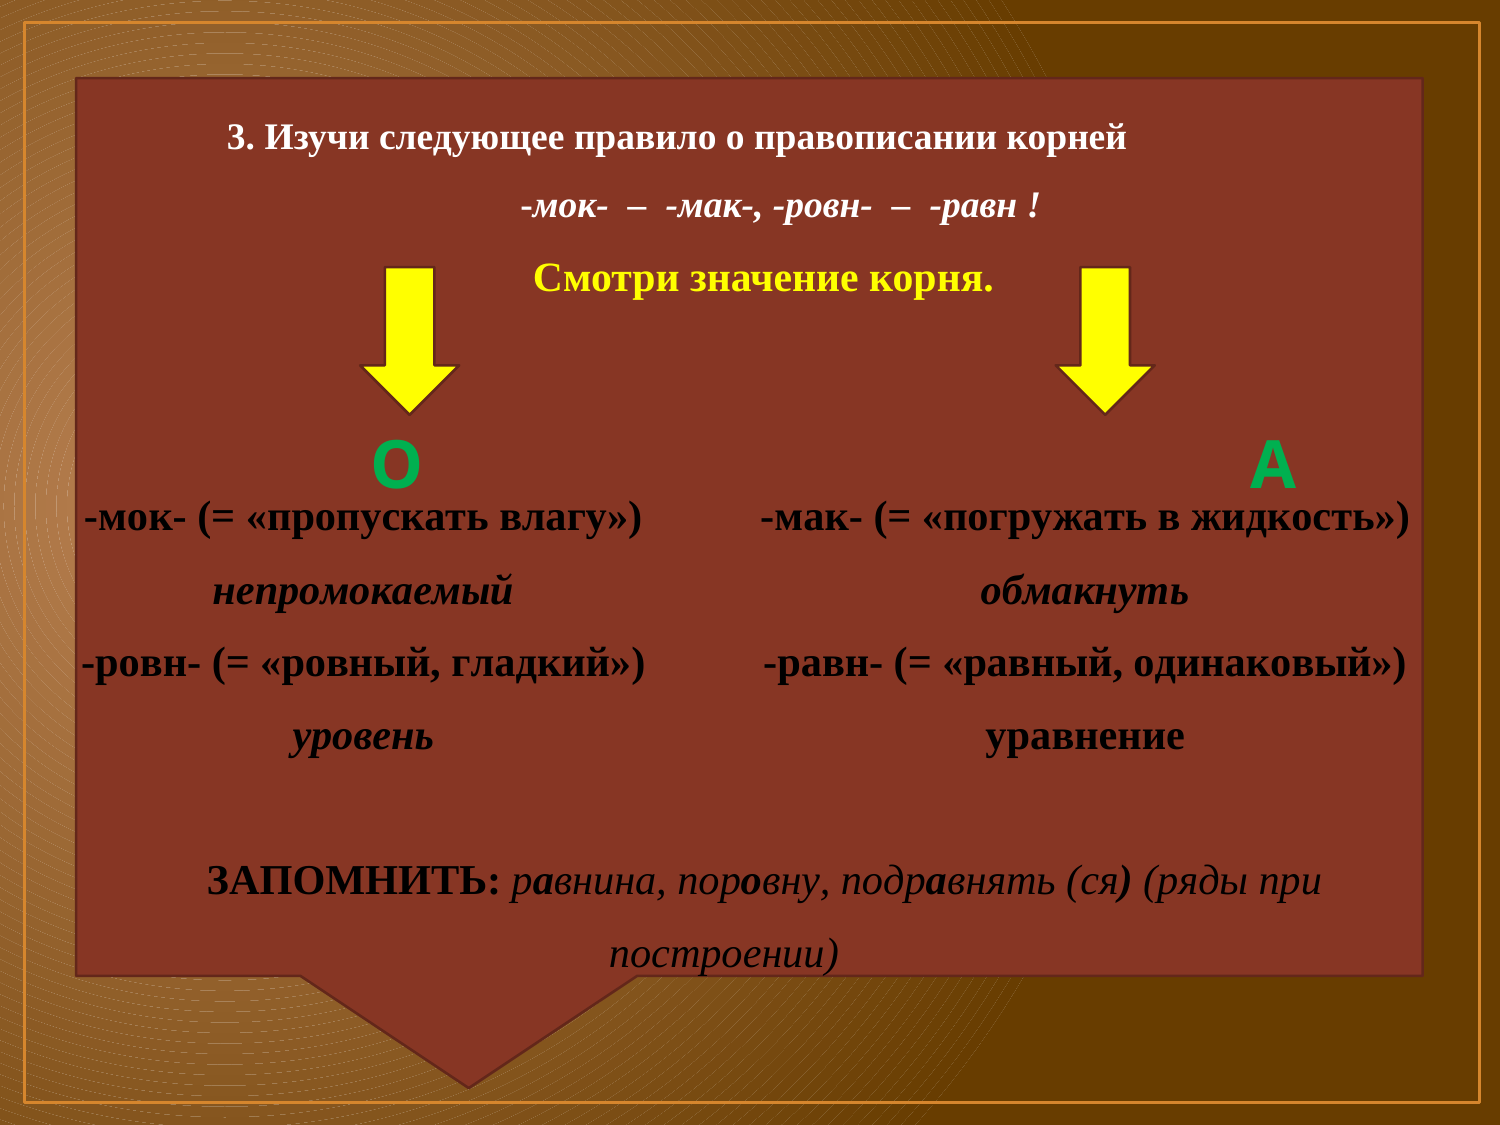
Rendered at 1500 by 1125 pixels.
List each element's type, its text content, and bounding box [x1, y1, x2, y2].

picture [0, 491, 1449, 1033]
text_box [1054, 265, 1156, 414]
text_box О А [194, 414, 1341, 488]
text_box [74, 76, 1424, 488]
text_box [358, 265, 461, 414]
text_box [400, 1044, 538, 1090]
text_box 3. Изучи следующее правило о правописании корней -мок- – -мак-, -ровн- – -равн ! Смотри значение корня. [212, 82, 1323, 307]
